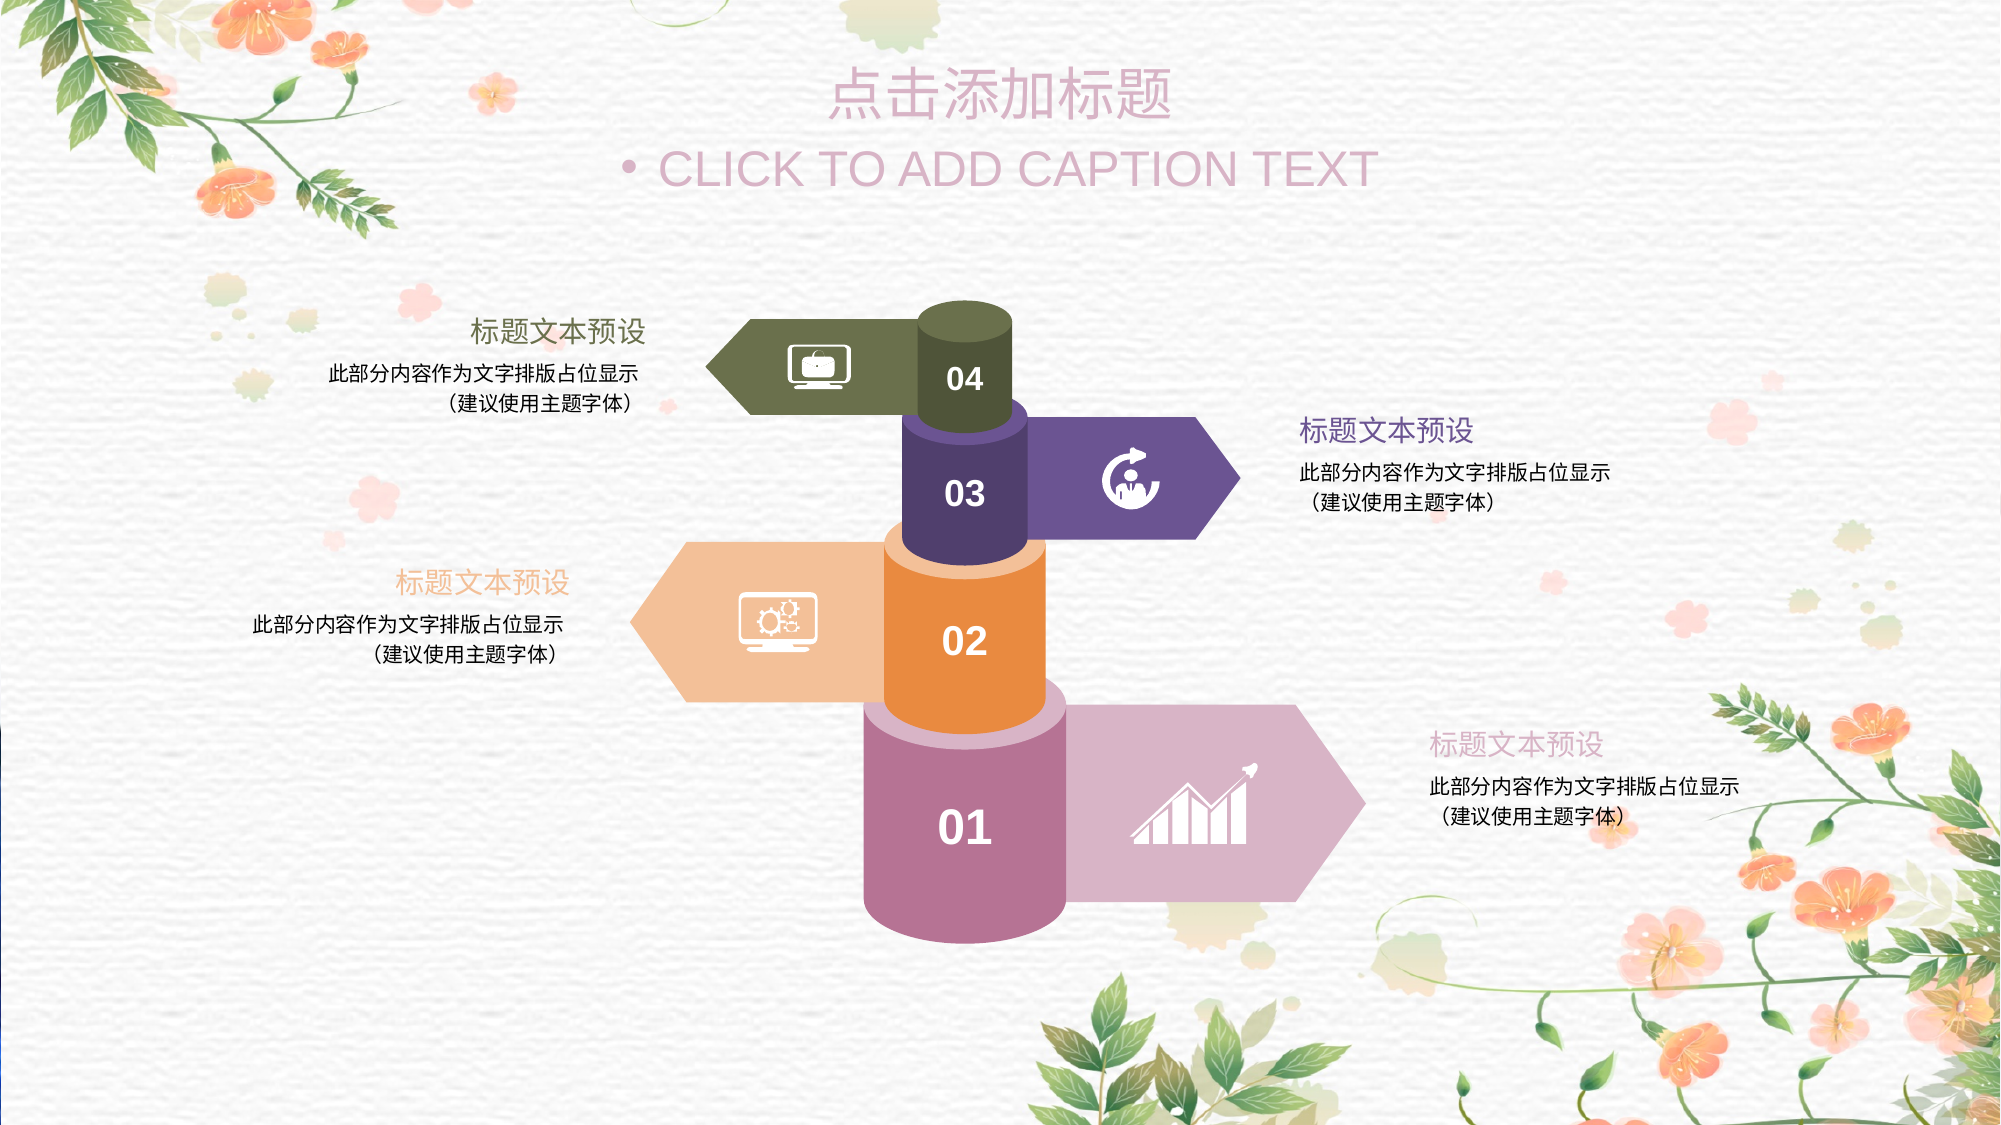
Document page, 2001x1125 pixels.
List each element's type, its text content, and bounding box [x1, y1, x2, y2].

text_box 02 [884, 548, 1046, 735]
text_box [863, 678, 1067, 750]
text_box [1028, 417, 1240, 540]
picture [2, 0, 2001, 1125]
text_box [917, 300, 1013, 343]
text_box 此部分内容作为文字排版占位显示 （建议使用主题字体） [1240, 455, 1674, 547]
text_box 标题文本预设 [1240, 404, 1674, 455]
text_box CLICK TO ADD CAPTION TEXT [549, 135, 1450, 180]
text_box 标题文本预设 [293, 305, 706, 356]
text_box 此部分内容作为文字排版占位显示 （建议使用主题字体） [291, 355, 704, 447]
text_box 点击添加标题 [383, 58, 1617, 136]
text_box [705, 319, 918, 415]
text_box 标题文本预设 [239, 556, 631, 608]
text_box 04 [917, 323, 1013, 434]
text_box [1102, 447, 1160, 510]
text_box [629, 541, 884, 703]
text_box [902, 399, 1028, 446]
text_box 此部分内容作为文字排版占位显示 （建议使用主题字体） [1370, 769, 1786, 861]
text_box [787, 344, 851, 390]
text_box 标题文本预设 [1370, 718, 1786, 769]
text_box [1129, 762, 1258, 844]
text_box [884, 521, 1046, 580]
text_box 01 [863, 707, 1067, 944]
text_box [738, 592, 818, 653]
text_box 此部分内容作为文字排版占位显示 （建议使用主题字体） [237, 606, 628, 699]
text_box [1066, 704, 1367, 903]
text_box 03 [902, 422, 1028, 566]
